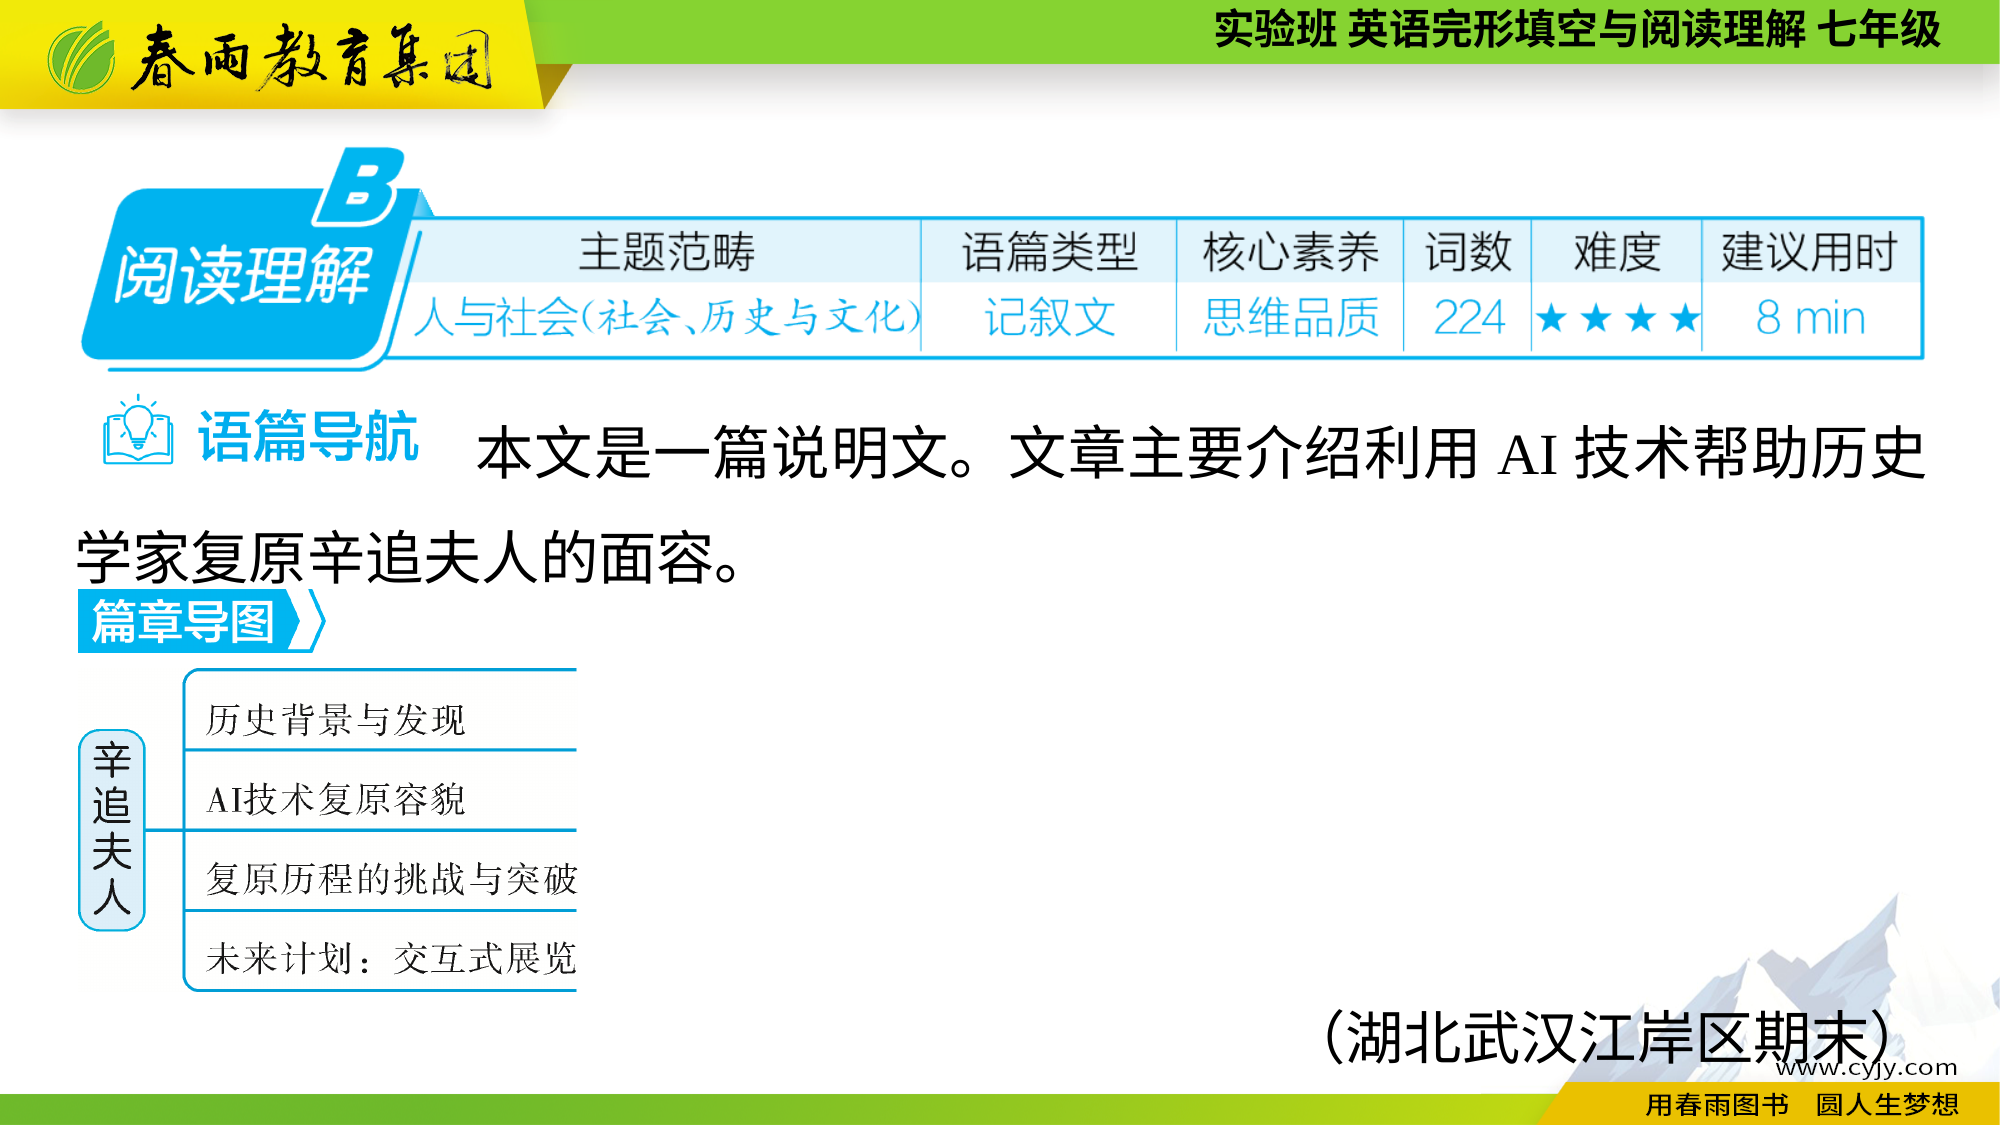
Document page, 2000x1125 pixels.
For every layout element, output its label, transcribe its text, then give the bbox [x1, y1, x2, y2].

text_box 本文是一篇说明文。文章主要介绍利用AI技术帮助历史学家复原辛追夫人的面容。 [59, 387, 1944, 599]
picture [0, 0, 2000, 1125]
text_box （湖北武汉江岸区期末） [1035, 958, 1944, 1079]
